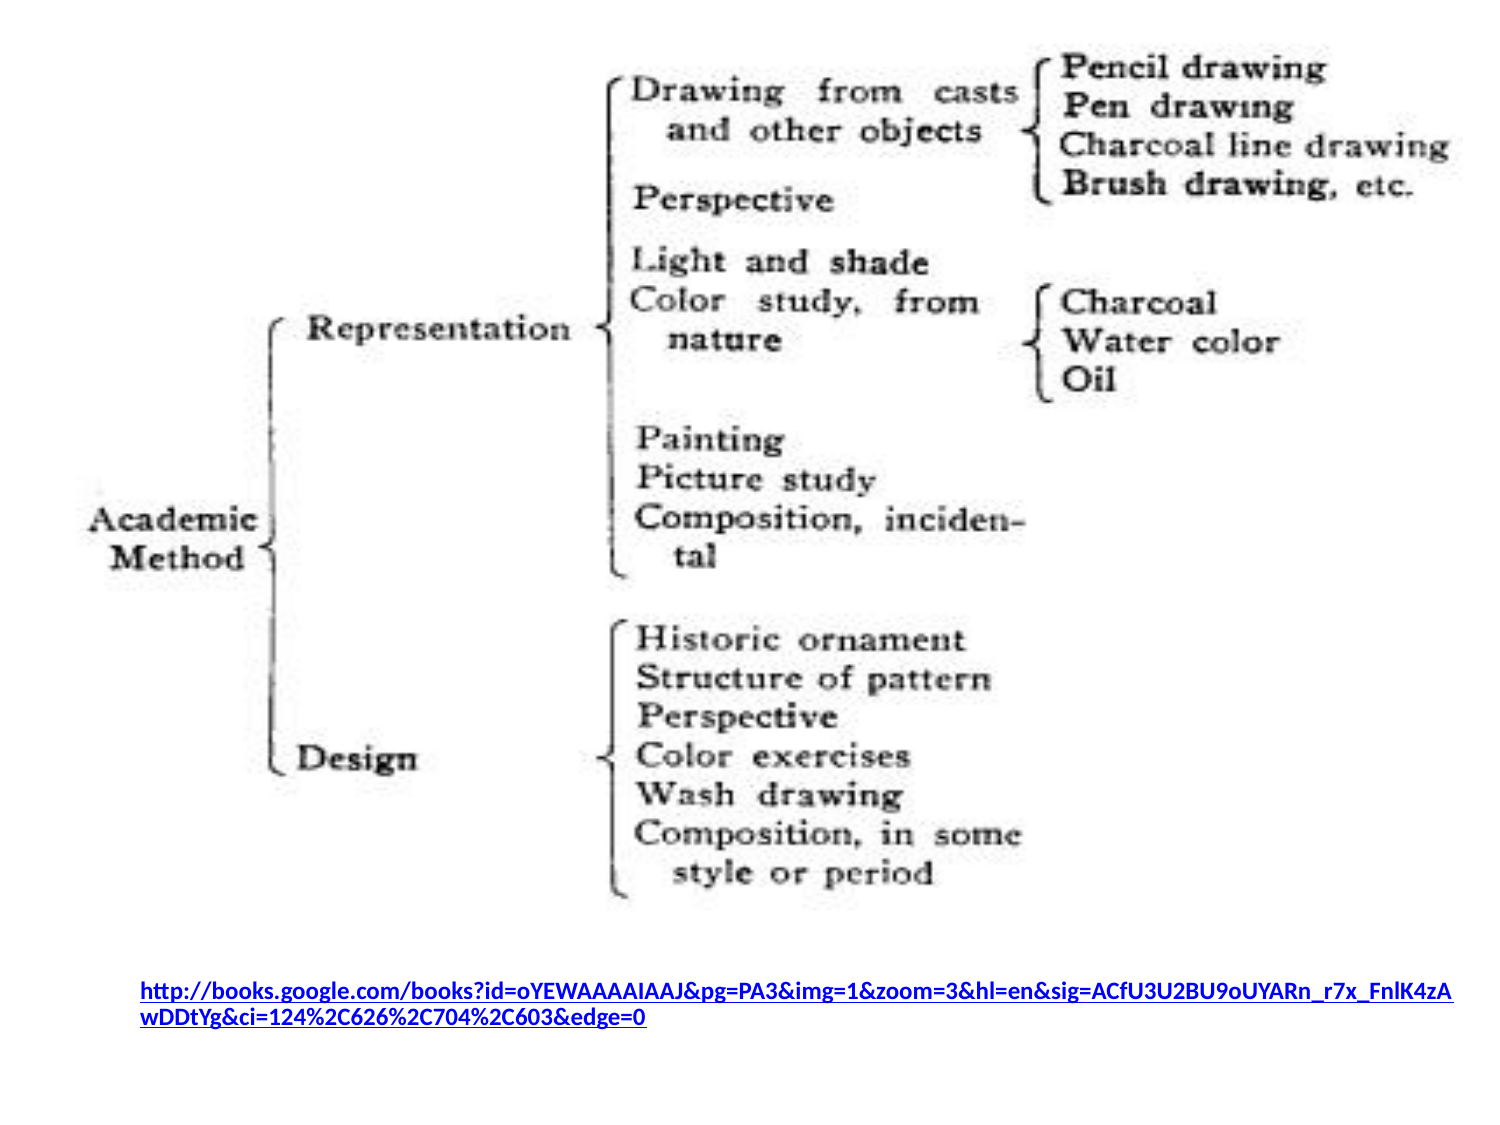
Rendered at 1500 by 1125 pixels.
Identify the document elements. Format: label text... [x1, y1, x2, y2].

title http://books.google.com/books?id=oYEWAAAAIAAJ&pg=PA3&img=1&zoom=3&hl=en&sig=ACfU3U2BU9oUYARn_r7x_FnlK4zAwDDtYg&ci=124%2C626%2C704%2C603&edge=0 [125, 900, 1475, 1080]
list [49, 0, 1463, 988]
